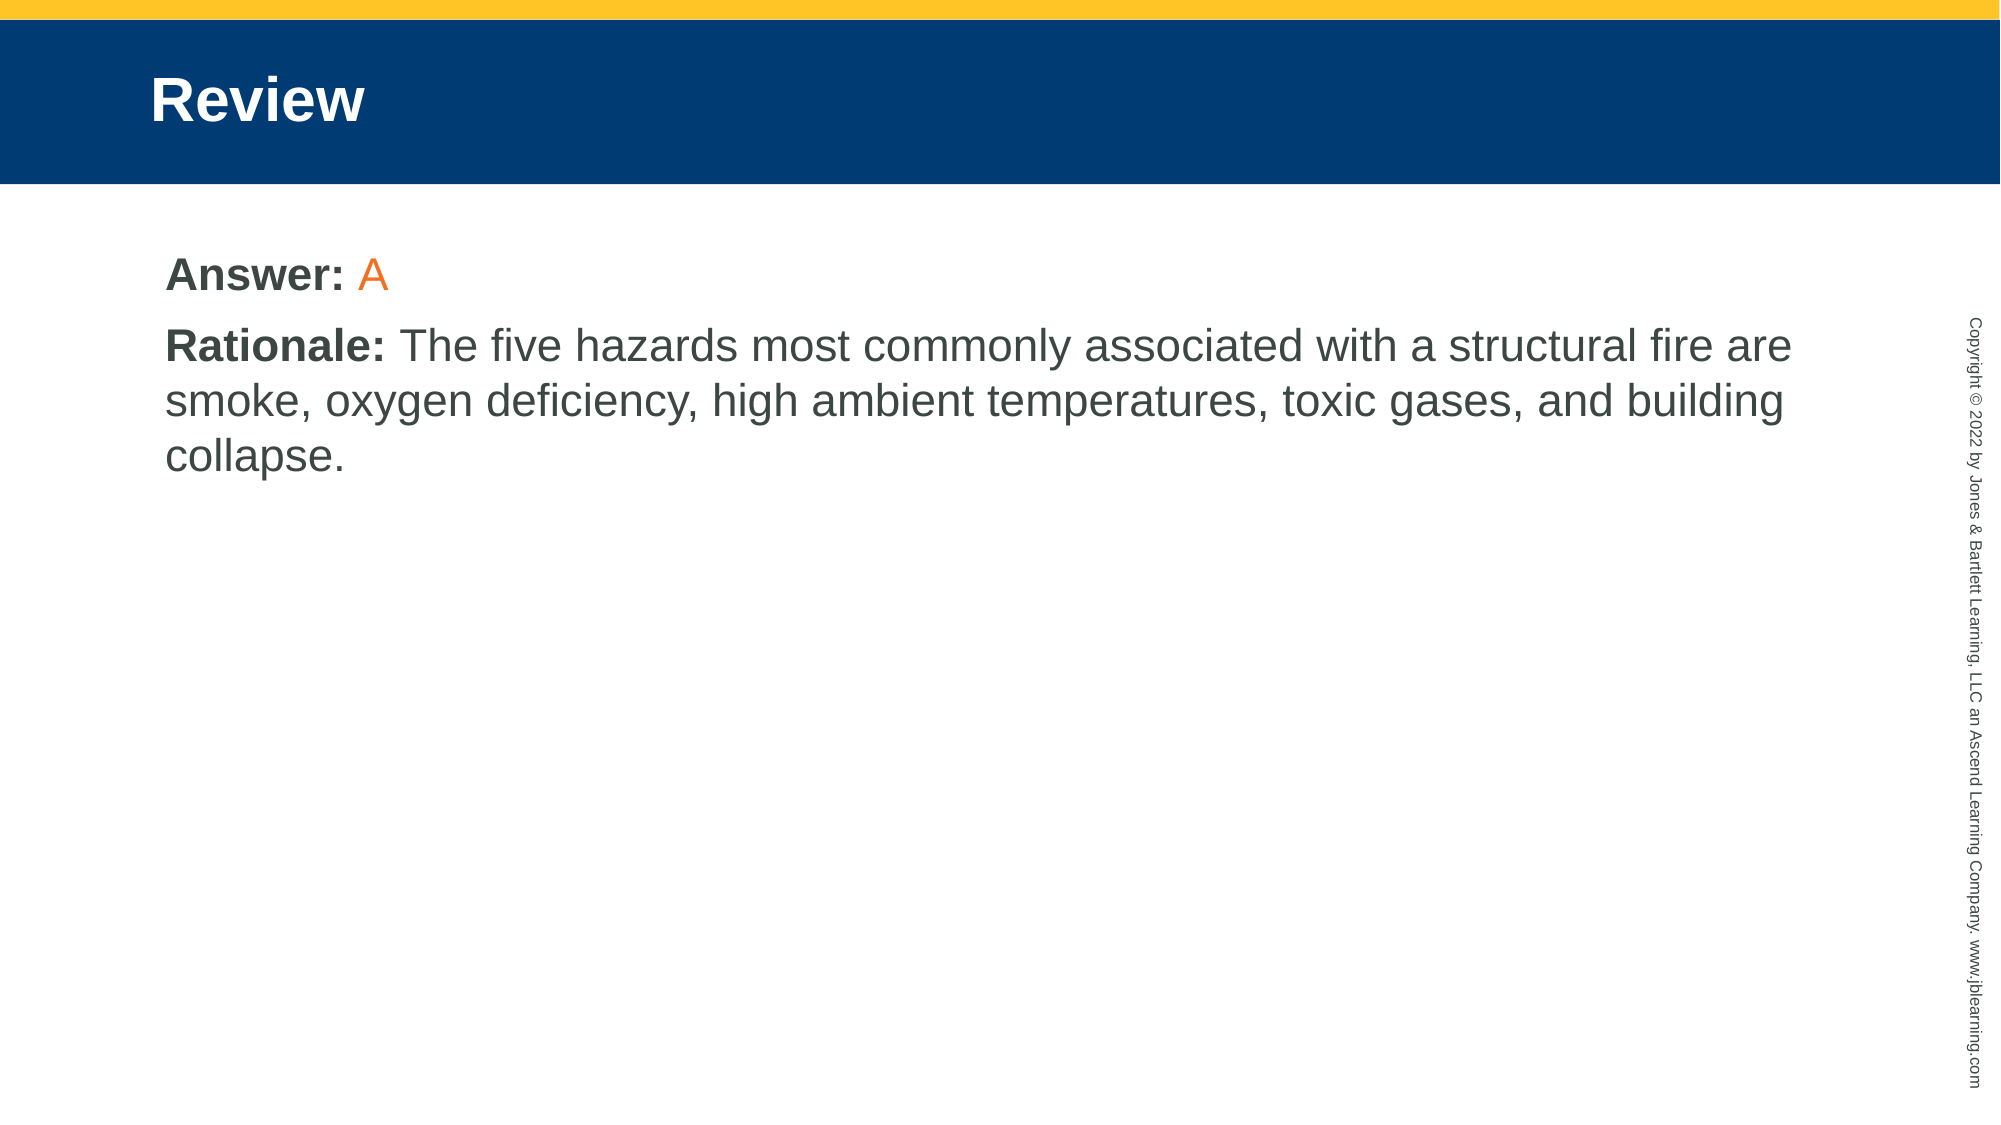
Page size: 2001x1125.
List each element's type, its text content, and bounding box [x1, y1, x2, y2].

list Answer: A Rationale: The five hazards most commonly associated with a structural fire are smoke, oxygen deficiency, high ambient temperatures, toxic gases, and building collapse. [150, 237, 1850, 1025]
title Review [0, 19, 2000, 185]
